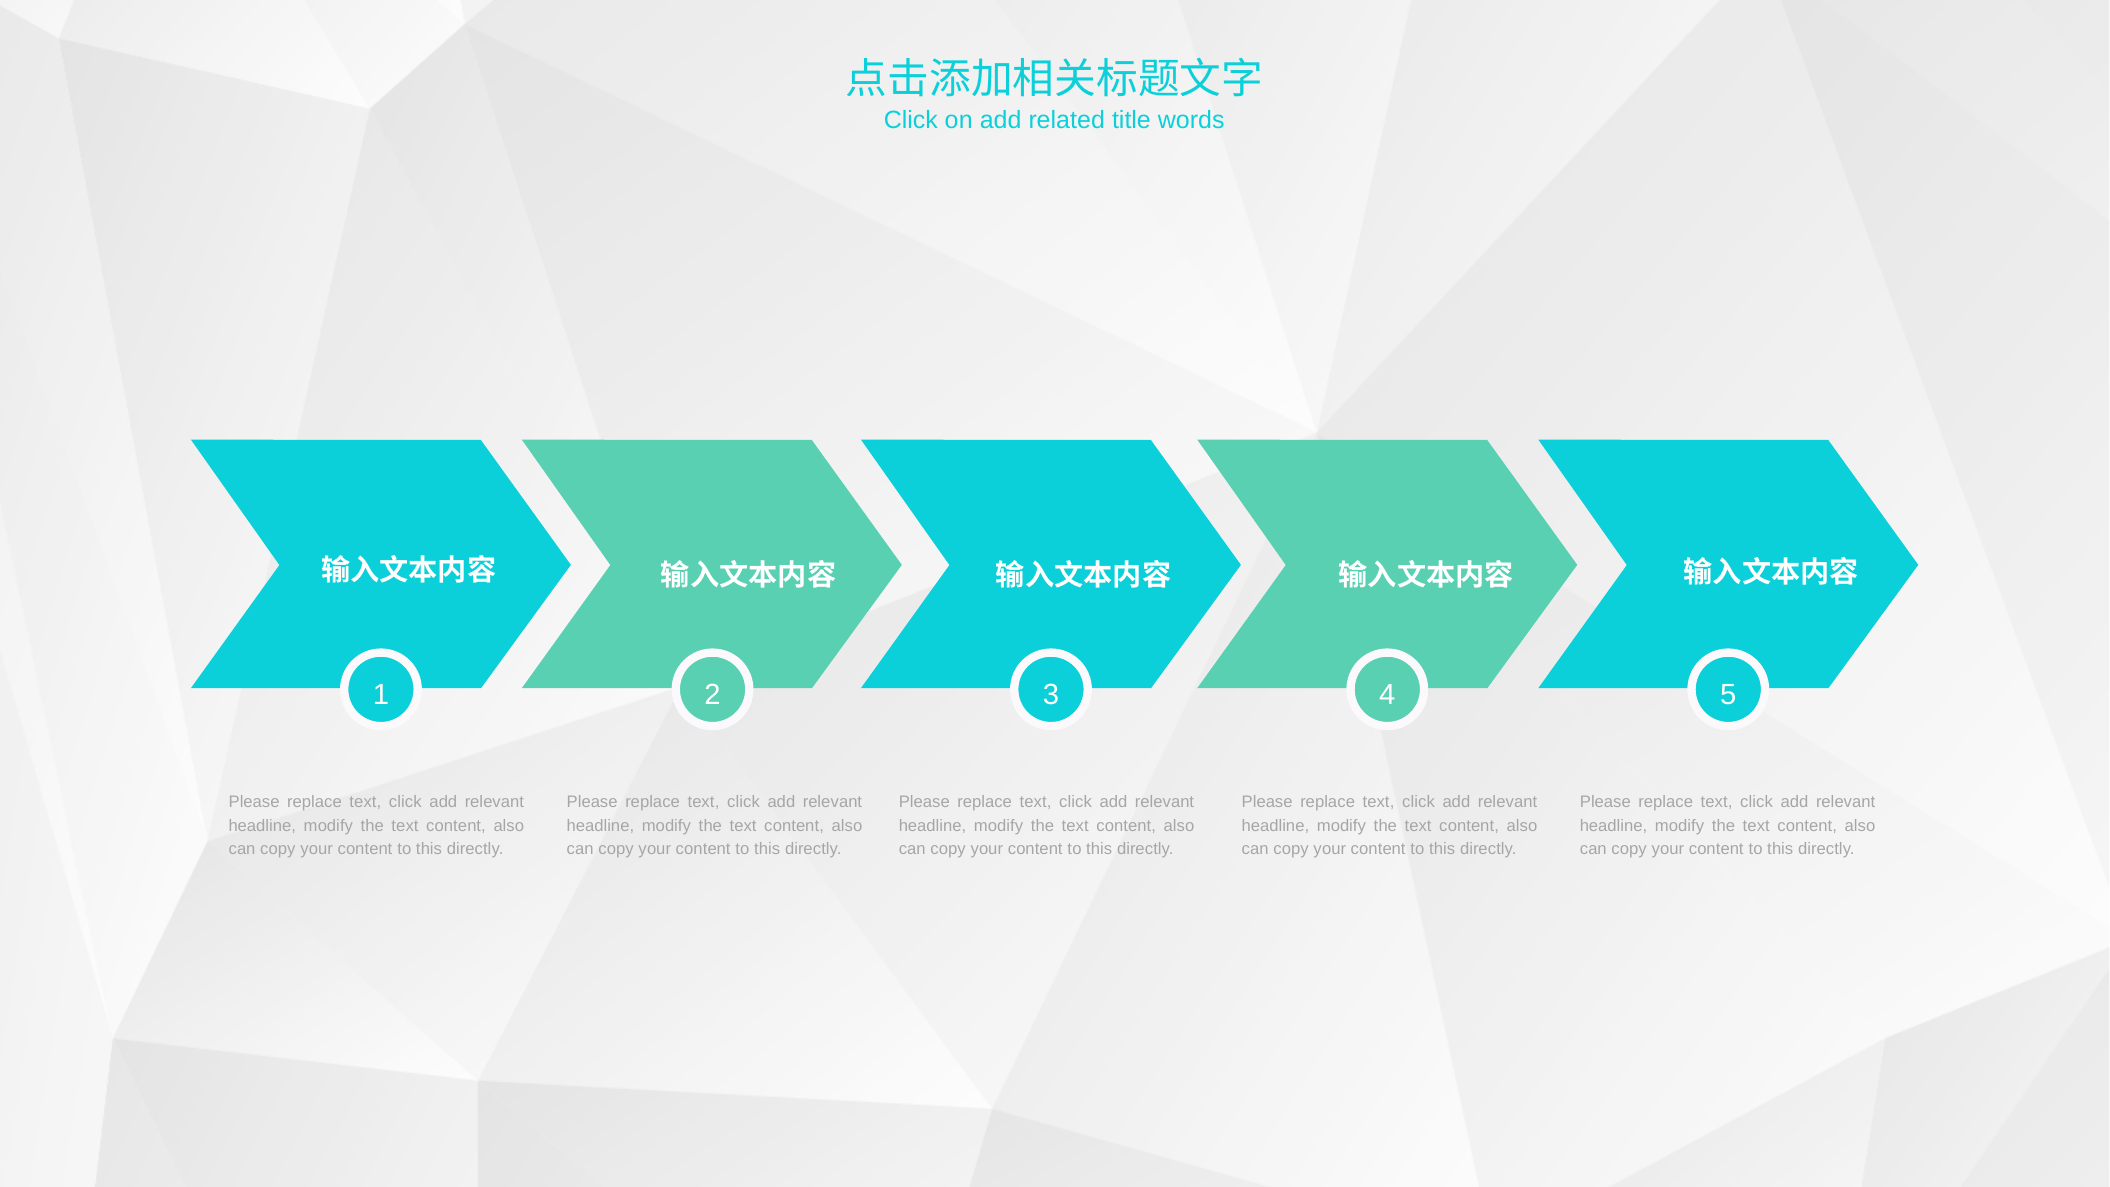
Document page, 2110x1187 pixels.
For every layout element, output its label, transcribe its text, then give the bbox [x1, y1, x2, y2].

text_box Click on add related title words [864, 95, 1246, 158]
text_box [860, 439, 1197, 689]
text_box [344, 652, 418, 727]
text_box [1350, 652, 1425, 727]
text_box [1691, 652, 1766, 727]
picture [0, 0, 2110, 1187]
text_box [1538, 439, 1919, 689]
text_box Please replace text, click add relevant headline, modify the text content, also can copy your content to this directly. [228, 786, 525, 859]
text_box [1197, 439, 1538, 689]
text_box Please replace text, click add relevant headline, modify the text content, also can copy your content to this directly. [566, 786, 863, 859]
text_box Please replace text, click add relevant headline, modify the text content, also can copy your content to this directly. [1579, 786, 1876, 859]
text_box Please replace text, click add relevant headline, modify the text content, also can copy your content to this directly. [898, 786, 1195, 859]
text_box Please replace text, click add relevant headline, modify the text content, also can copy your content to this directly. [1241, 786, 1538, 859]
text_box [521, 439, 860, 689]
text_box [675, 652, 750, 727]
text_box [1014, 652, 1088, 727]
text_box 点击添加相关标题文字 [803, 44, 1307, 107]
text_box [190, 439, 521, 689]
